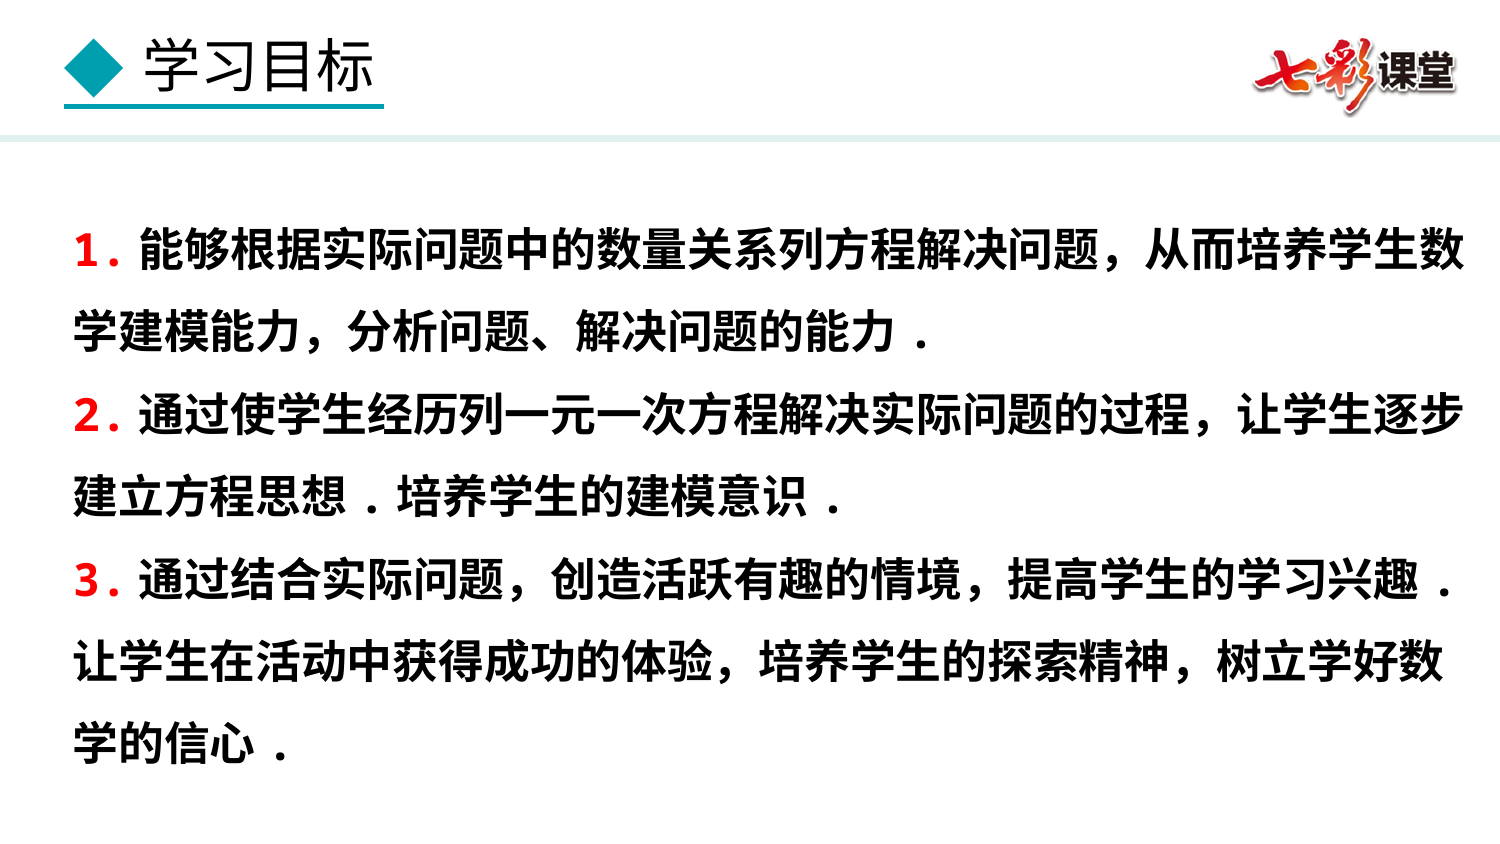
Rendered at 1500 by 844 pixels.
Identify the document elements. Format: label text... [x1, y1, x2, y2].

text_box 1.能够根据实际问题中的数量关系列方程解决问题，从而培养学生数学建模能力，分析问题、解决问题的能力. 2.通过使学生经历列一元一次方程解决实际问题的过程，让学生逐步建立方程思想.培养学生的建模意识. 3.通过结合实际问题，创造活跃有趣的情境，提高学生的学习兴趣.让学生在活动中获得成功的体验，培养学生的探索精神，树立学好数学的信心. [57, 185, 1493, 778]
picture [1249, 32, 1461, 118]
